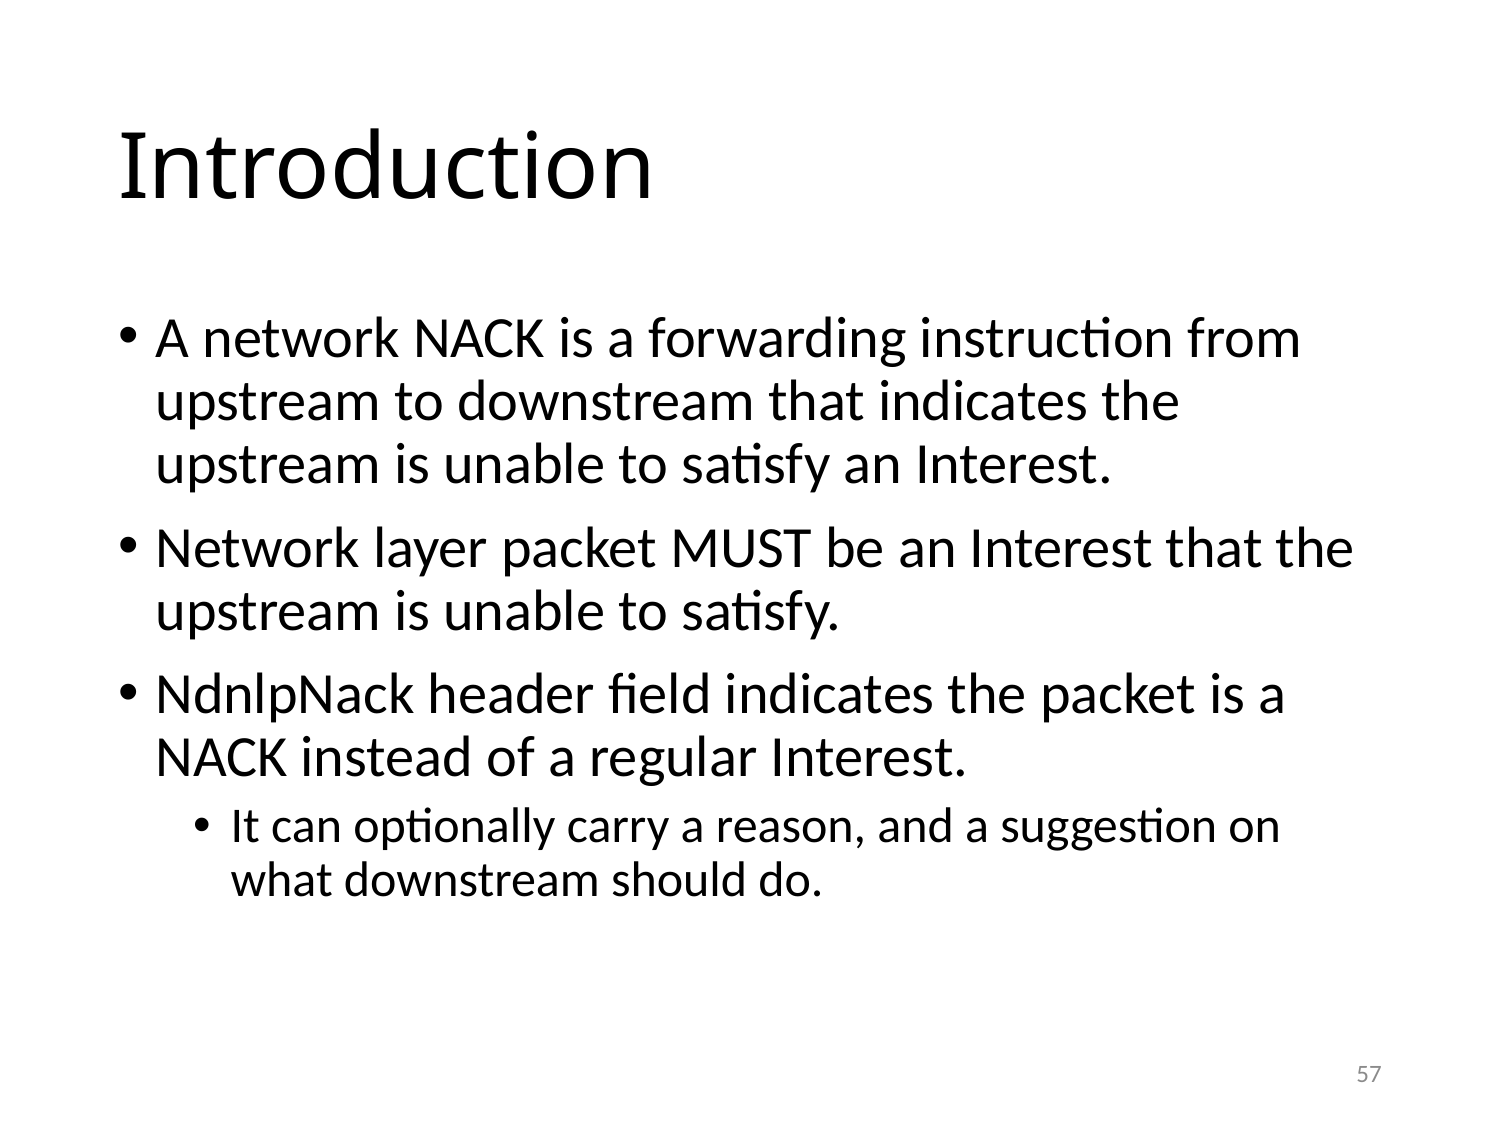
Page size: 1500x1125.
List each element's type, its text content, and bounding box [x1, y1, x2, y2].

title Introduction [103, 59, 1397, 278]
list A network NACK is a forwarding instruction from upstream to downstream that indicates the upstream is unable to satisfy an Interest. Network layer packet MUST be an Interest that the upstream is unable to satisfy. NdnlpNack header field indicates the packet is a NACK instead of a regular Interest. It can optionally carry a reason, and a suggestion on what downstream should do. [103, 299, 1397, 1014]
slide_number 57 [1059, 1042, 1397, 1103]
